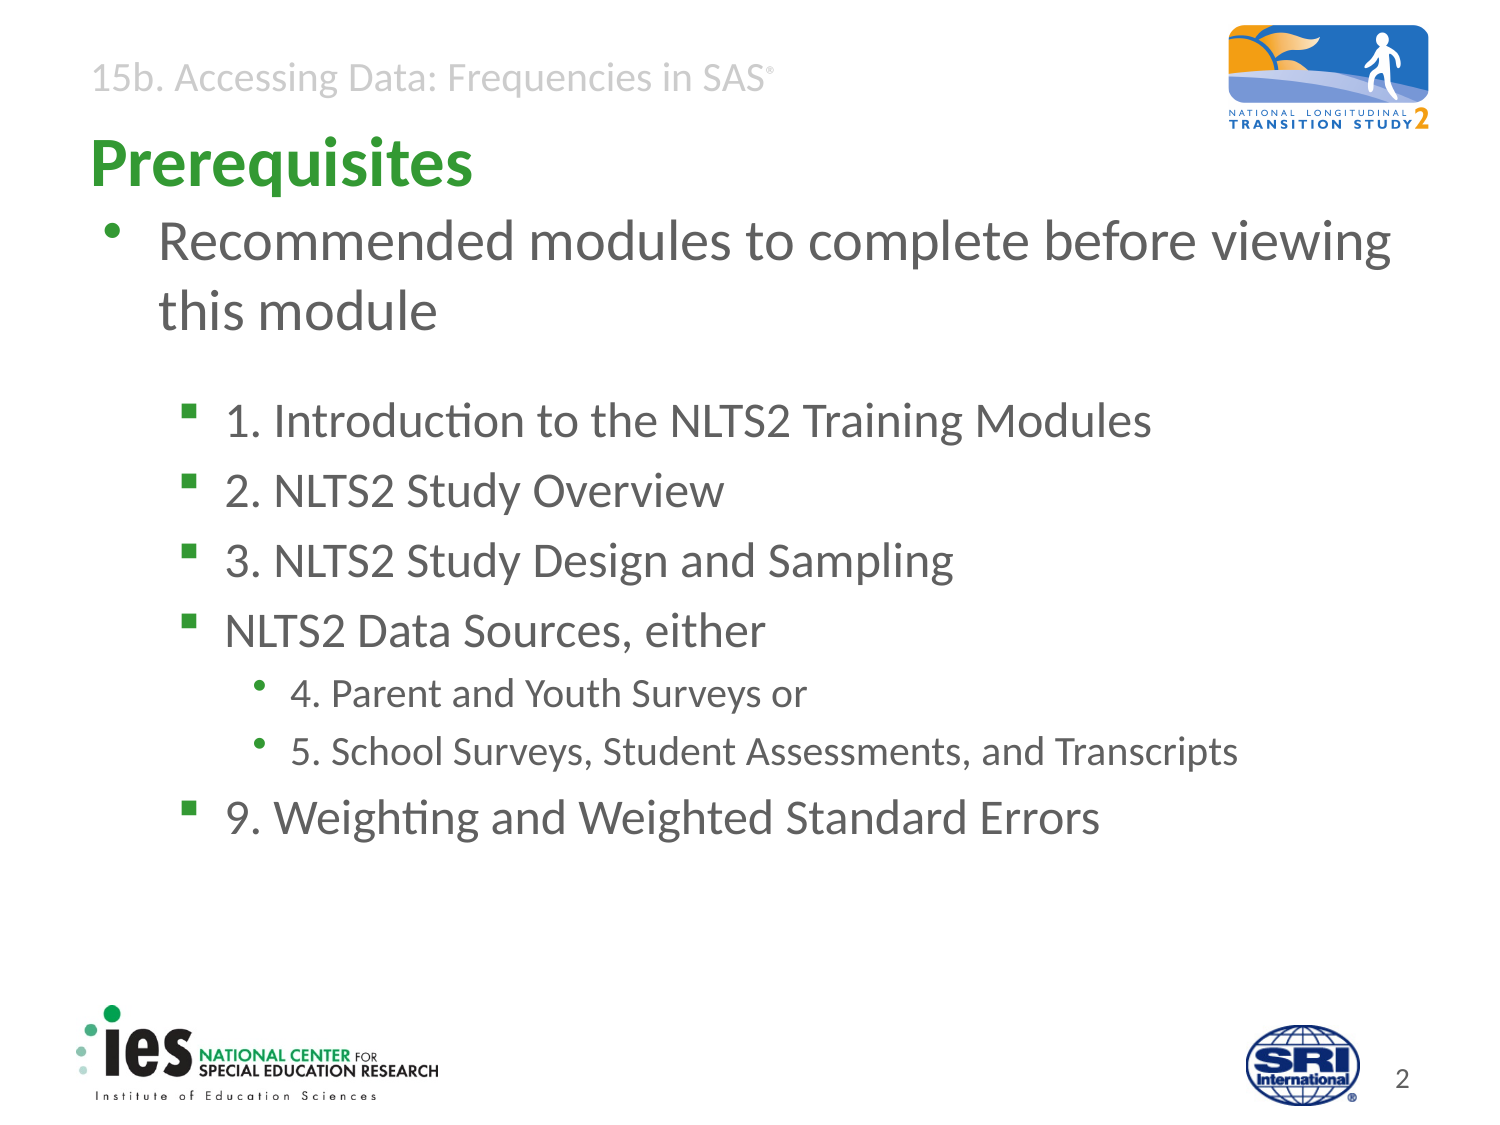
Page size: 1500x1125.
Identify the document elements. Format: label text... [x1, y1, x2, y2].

picture [1246, 1025, 1360, 1106]
list Recommended modules to complete before viewing this module 1. Introduction to the NLTS2 Training Modules 2. NLTS2 Study Overview 3. NLTS2 Study Design and Sampling NLTS2 Data Sources, either 4. Parent and Youth Surveys or 5. School Surveys, Student Assessments, and Transcripts 9. Weighting and Weighted Standard Errors [87, 194, 1438, 926]
slide_number 1 [1321, 1051, 1426, 1125]
title Prerequisites [74, 90, 1426, 226]
picture [76, 1005, 438, 1100]
